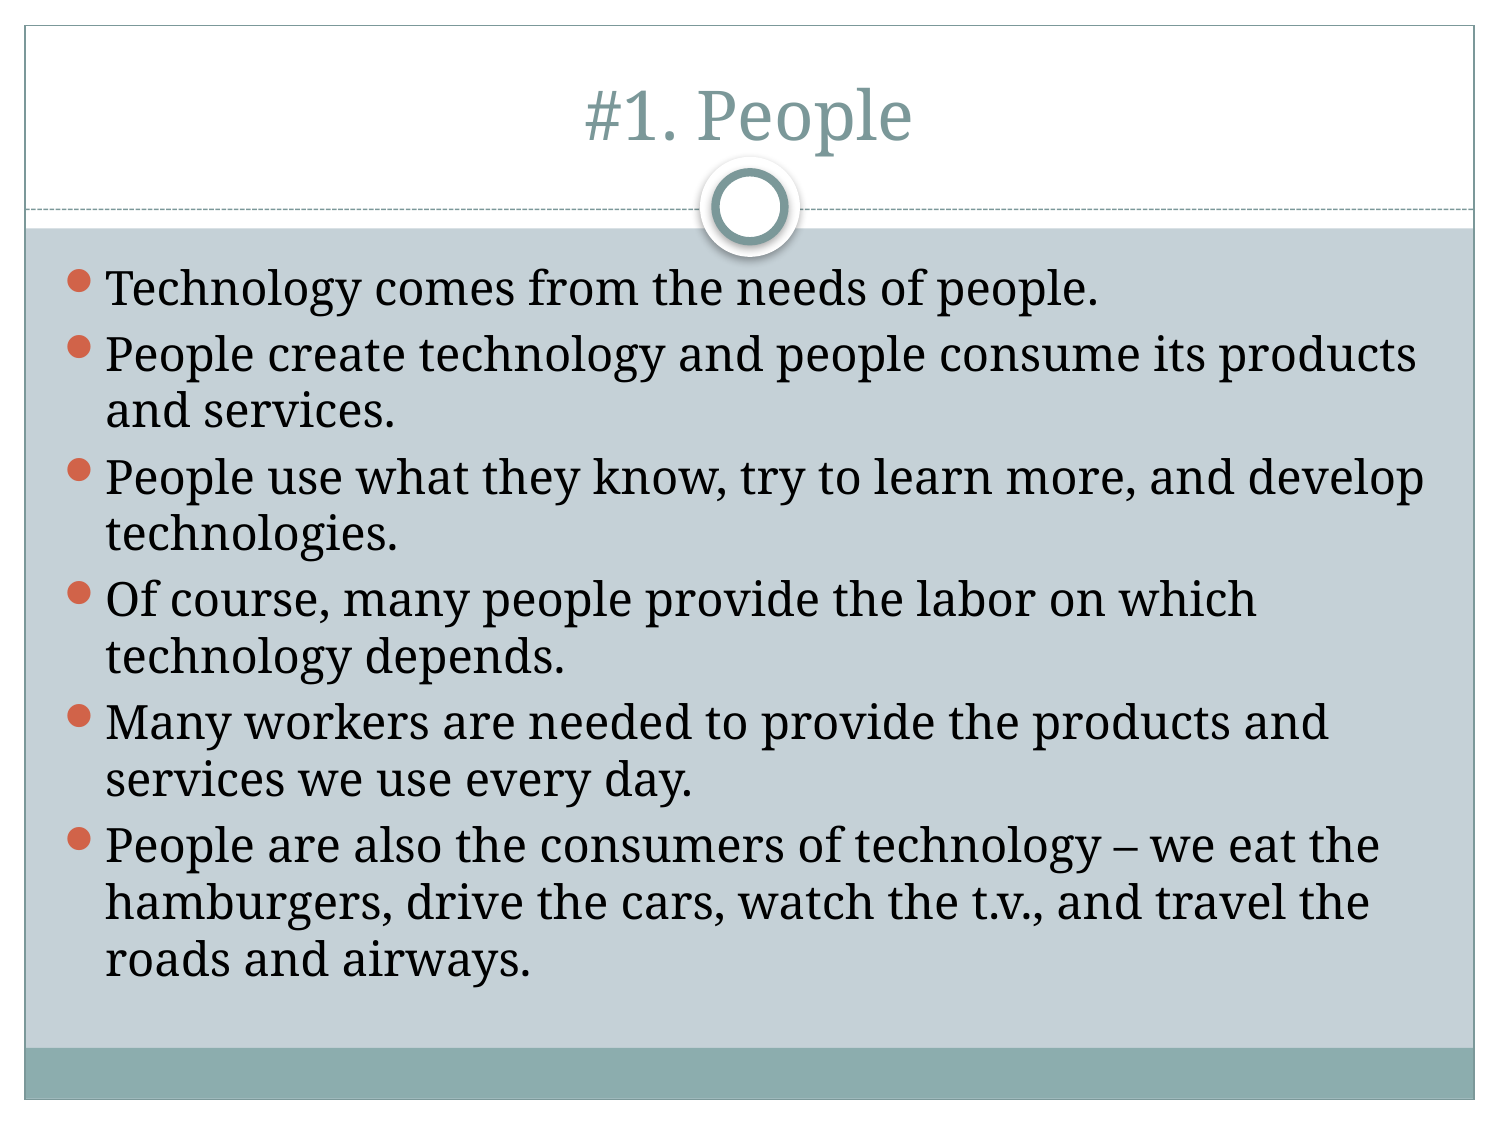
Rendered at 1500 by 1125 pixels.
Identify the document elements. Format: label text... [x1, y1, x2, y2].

list Technology comes from the needs of people. People create technology and people consume its products and services. People use what they know, try to learn more, and develop technologies. Of course, many people provide the labor on which technology depends. Many workers are needed to provide the products and services we use every day. People are also the consumers of technology – we eat the hamburgers, drive the cars, watch the t.v., and travel the roads and airways. [49, 250, 1445, 1001]
title #1. People [49, 37, 1450, 162]
